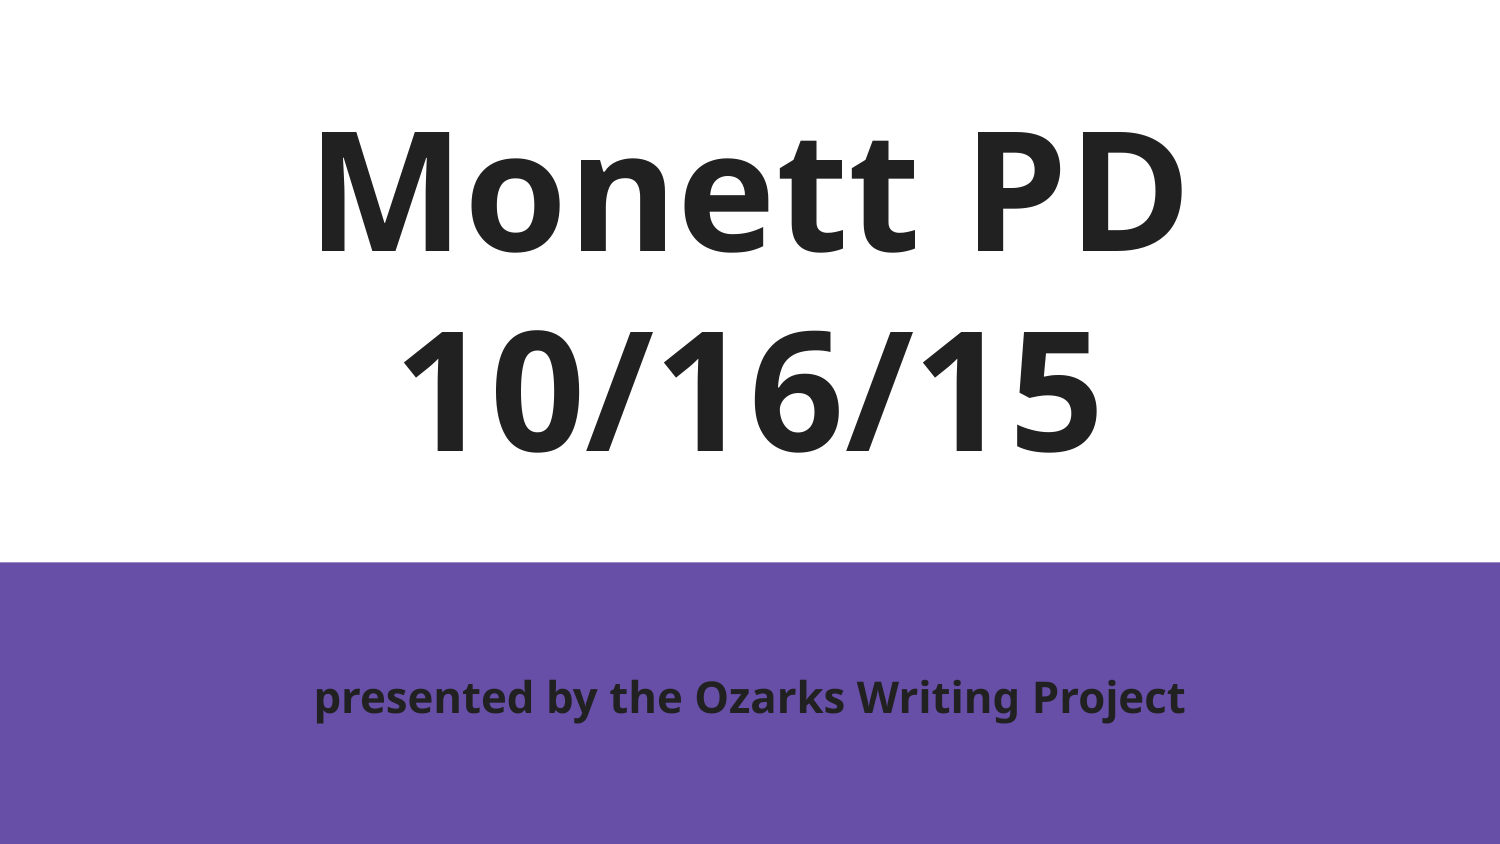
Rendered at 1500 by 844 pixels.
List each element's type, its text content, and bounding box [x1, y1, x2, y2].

subtitle presented by the Ozarks Writing Project [51, 638, 1449, 755]
title Monett PD 10/16/15 [51, 64, 1449, 506]
